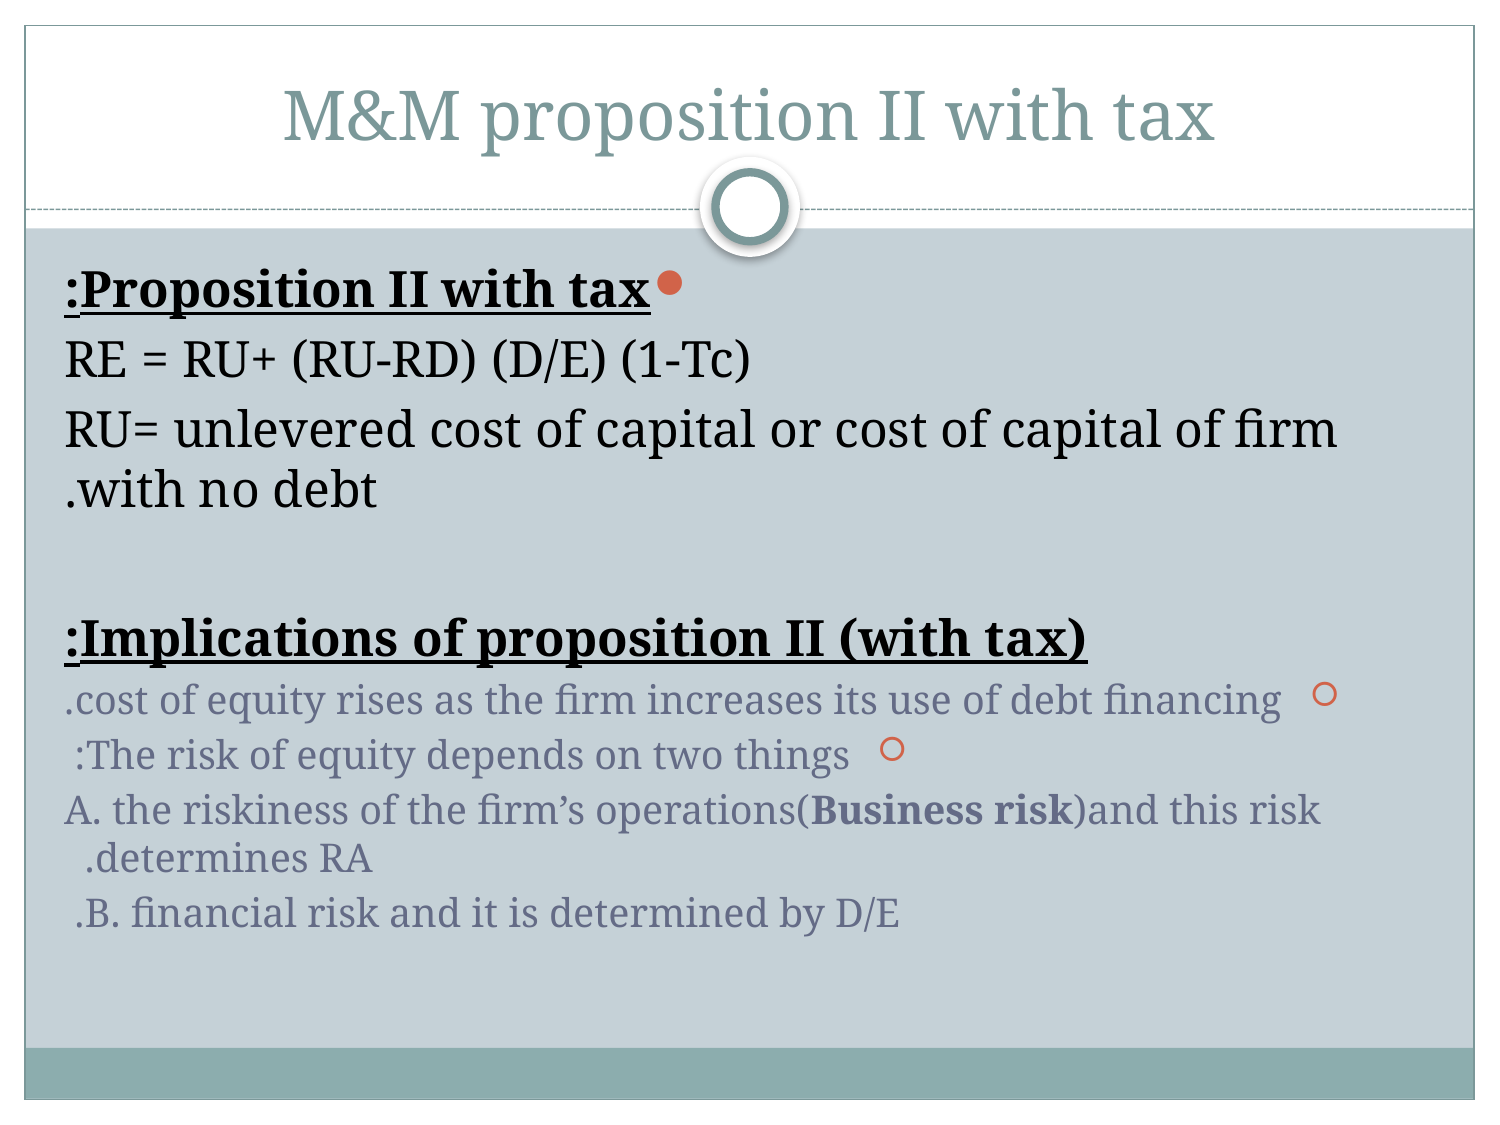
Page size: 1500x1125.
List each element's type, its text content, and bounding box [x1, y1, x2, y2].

list Proposition II with tax: RE = RU+ (RU-RD) (D/E) (1-Tc) RU= unlevered cost of capital or cost of capital of firm with no debt. Implications of proposition II (with tax): cost of equity rises as the firm increases its use of debt financing. The risk of equity depends on two things: A. the riskiness of the firm’s operations(Business risk)and this risk determines RA. B. financial risk and it is determined by D/E. [49, 250, 1445, 1001]
title M&M proposition II with tax [49, 37, 1450, 162]
